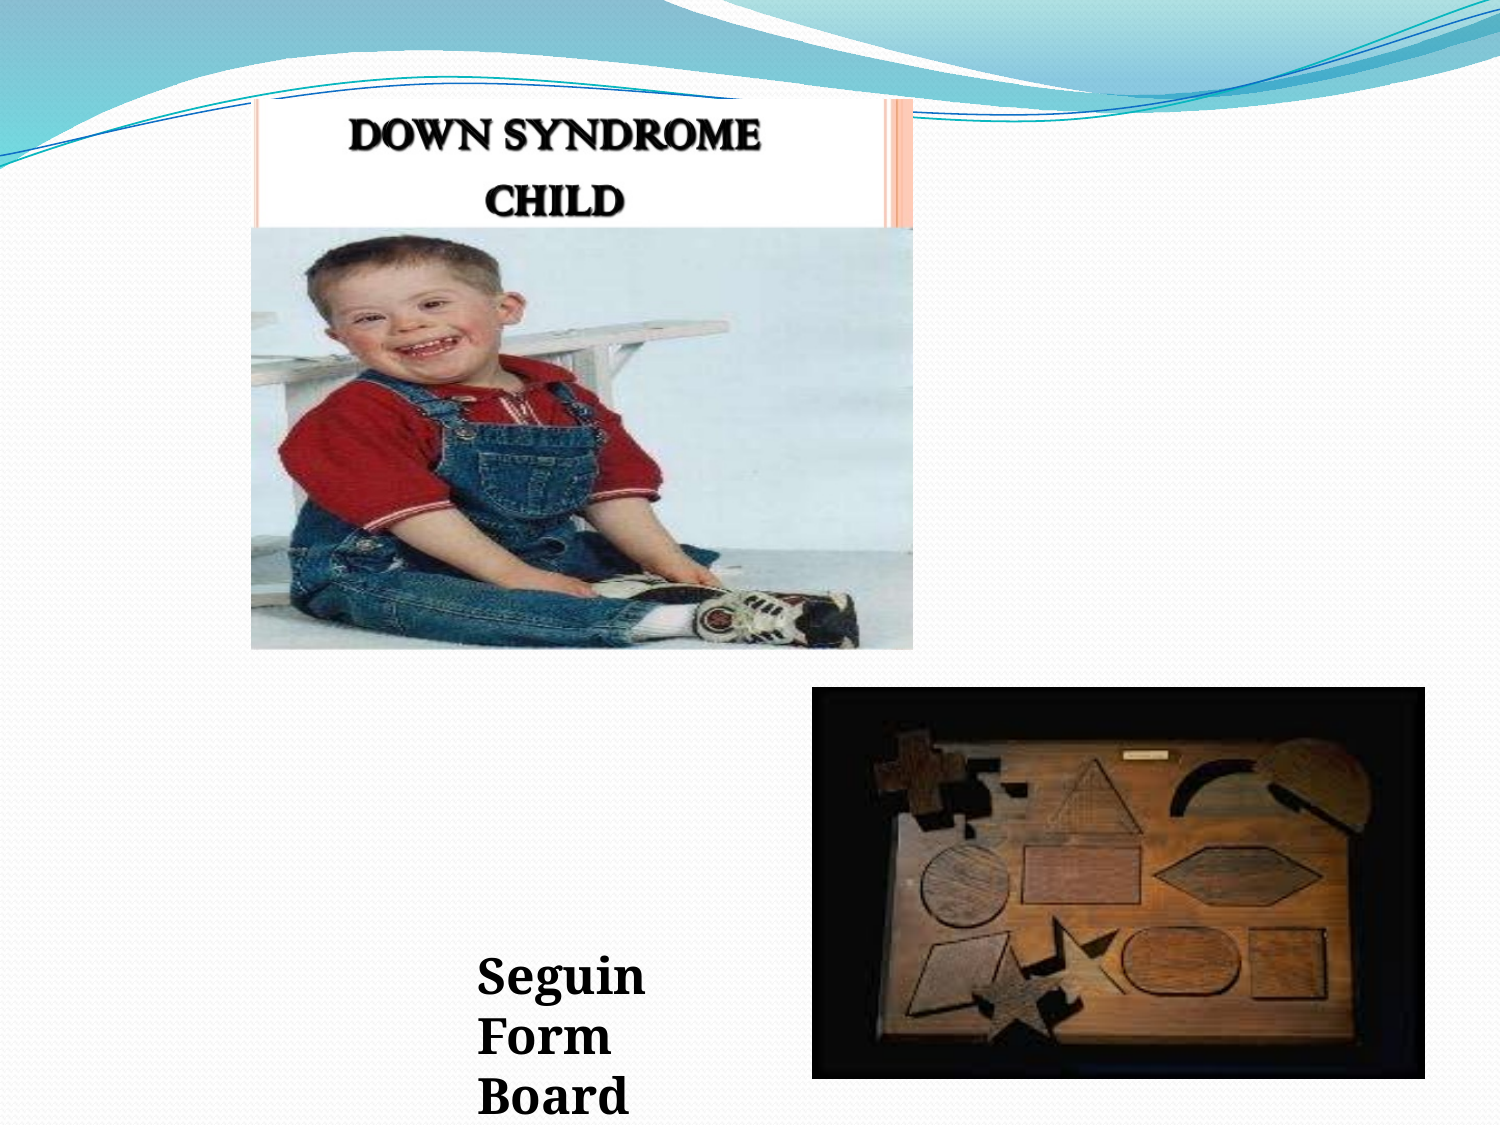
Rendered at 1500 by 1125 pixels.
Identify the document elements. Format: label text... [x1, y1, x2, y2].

picture [812, 687, 1426, 1079]
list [251, 99, 913, 650]
text_box Seguin Form Board [462, 937, 788, 1125]
